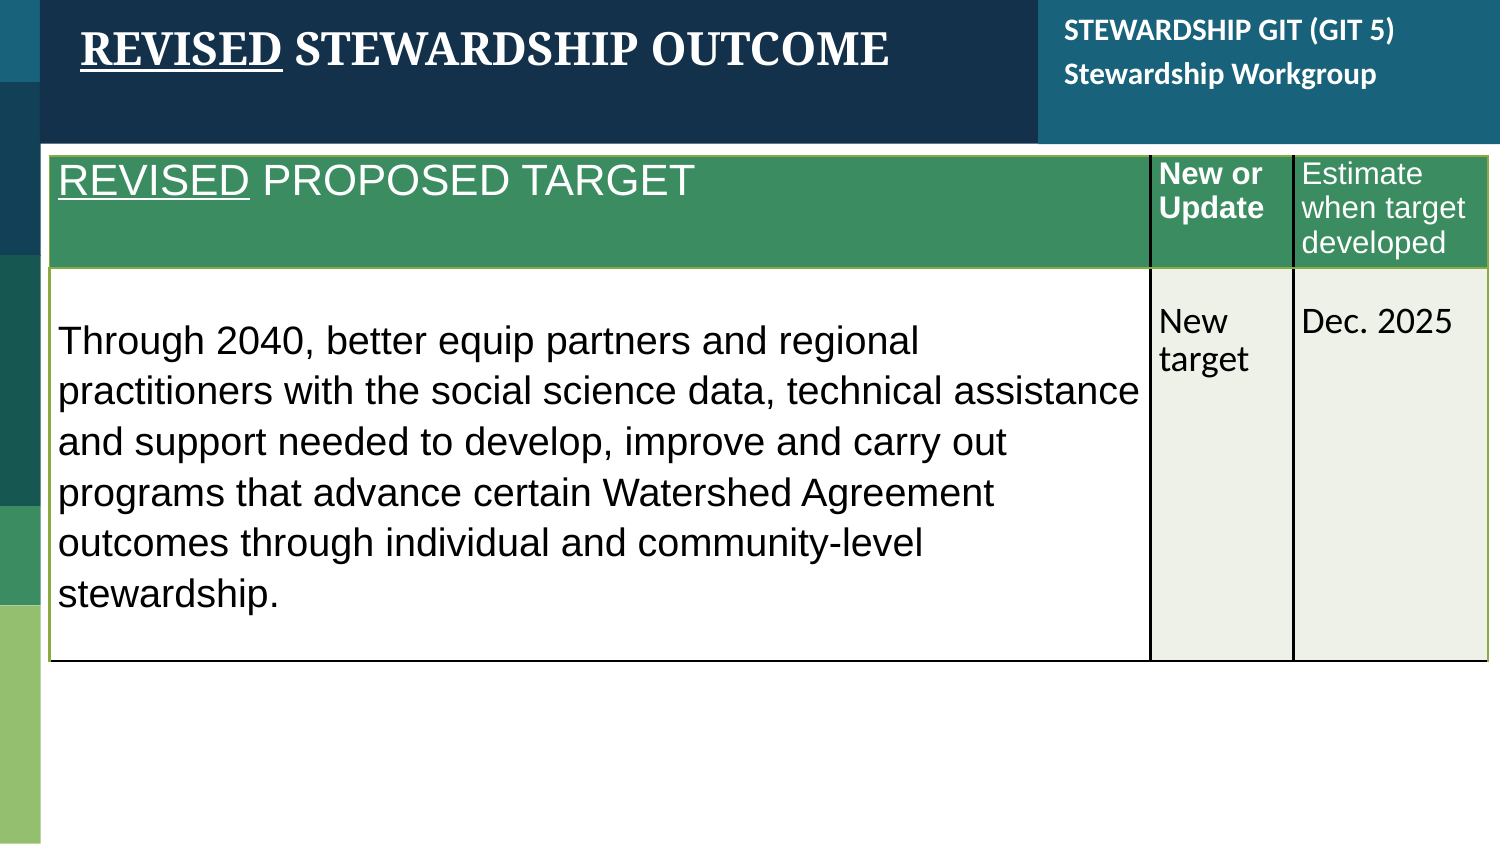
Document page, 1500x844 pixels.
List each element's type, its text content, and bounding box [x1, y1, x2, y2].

text_box STEWARDSHIP GIT (GIT 5) Stewardship Workgroup [1049, 0, 1464, 144]
table_header REVISED PROPOSED TARGET [50, 157, 1149, 267]
table_header Estimate when target developed [1295, 157, 1487, 267]
text_box [1038, 0, 1500, 145]
table_header New or Update [1152, 157, 1292, 267]
text_box [39, 0, 1038, 144]
table_cell New target [1152, 269, 1292, 660]
table_cell Dec. 2025 [1295, 269, 1487, 660]
table_cell Through 2040, better equip partners and regional practitioners with the social science data, technical assistance and support needed to develop, improve and carry out programs that advance certain Watershed Agreement outcomes through individual and community-level stewardship. [51, 269, 1149, 660]
text_box REVISED STEWARDSHIP OUTCOME [65, 8, 1021, 152]
